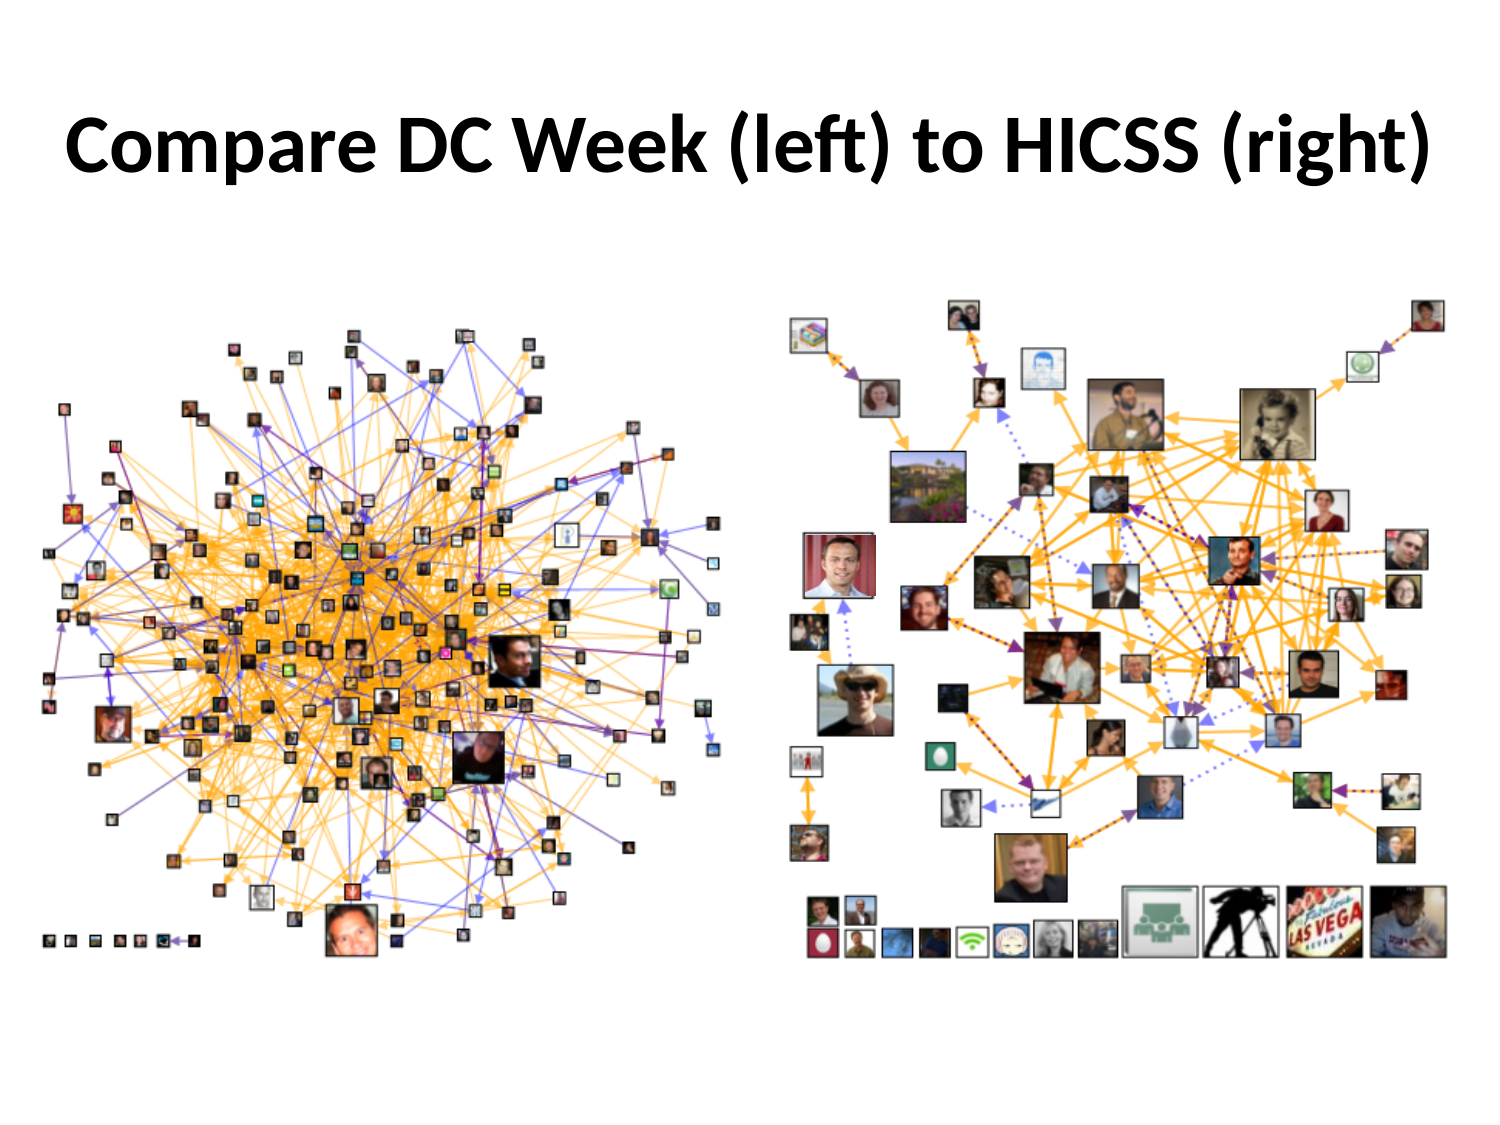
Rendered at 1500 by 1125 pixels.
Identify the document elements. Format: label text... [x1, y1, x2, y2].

picture [0, 287, 763, 991]
title Compare DC Week (left) to HICSS (right) [0, 44, 1500, 233]
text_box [762, 274, 1476, 976]
